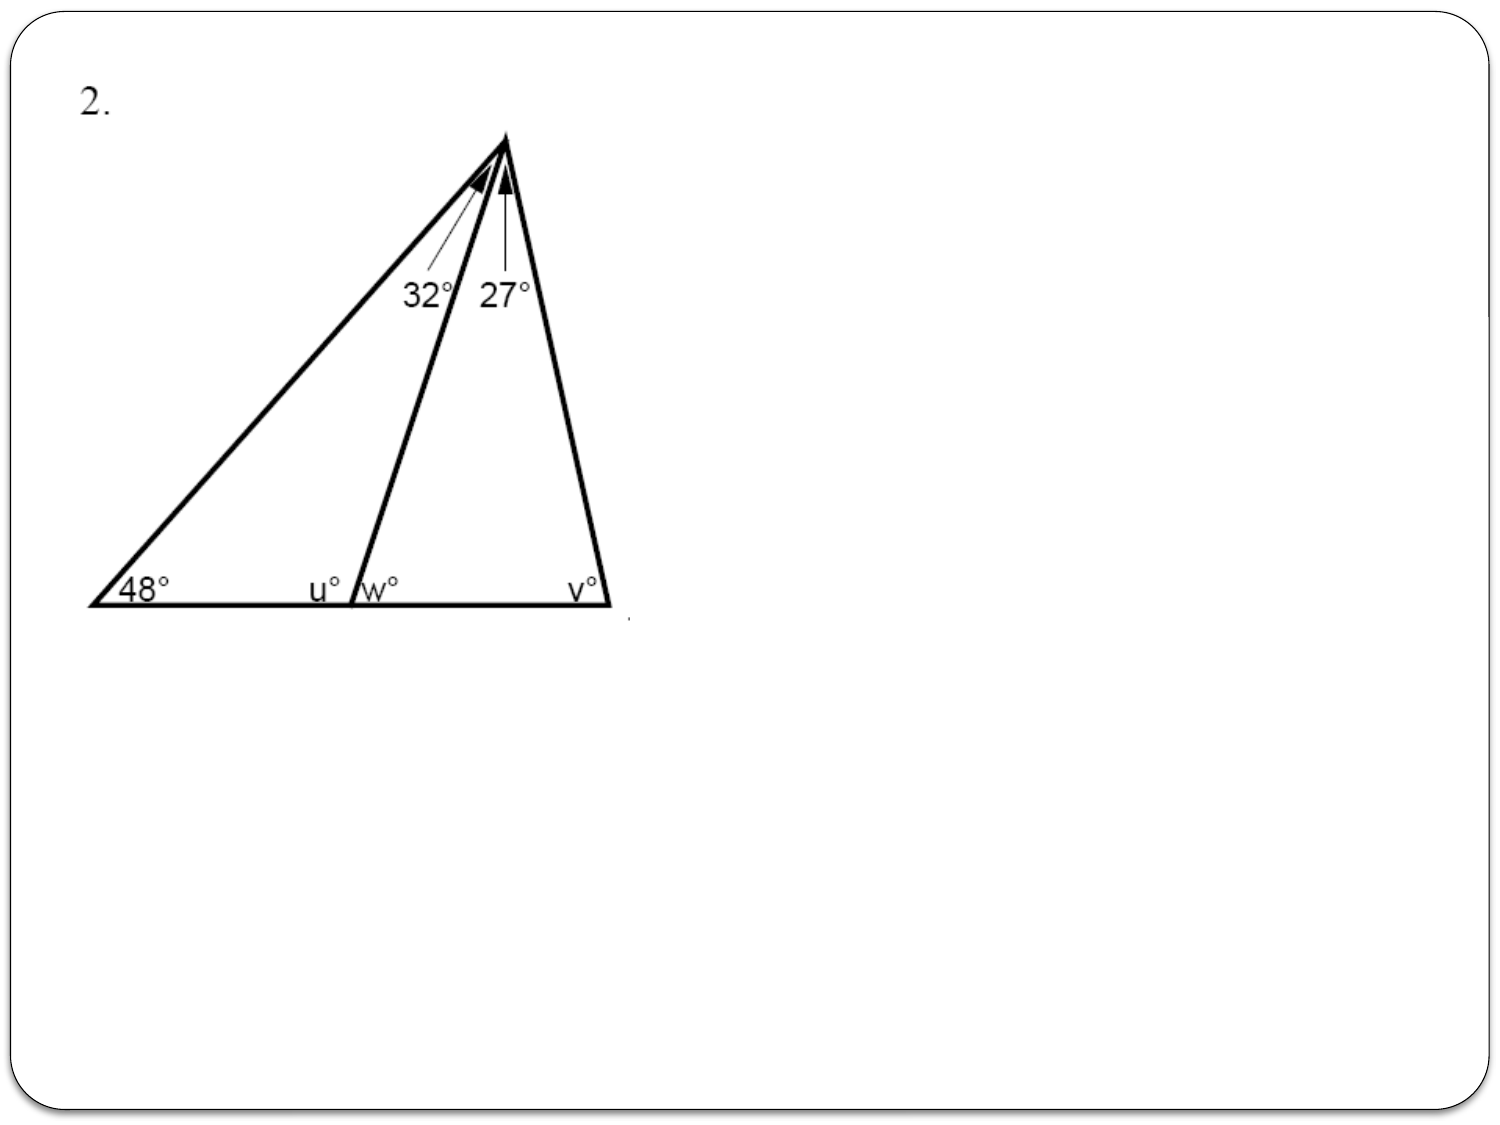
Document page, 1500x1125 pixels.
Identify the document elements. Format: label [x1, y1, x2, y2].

picture [62, 74, 630, 627]
